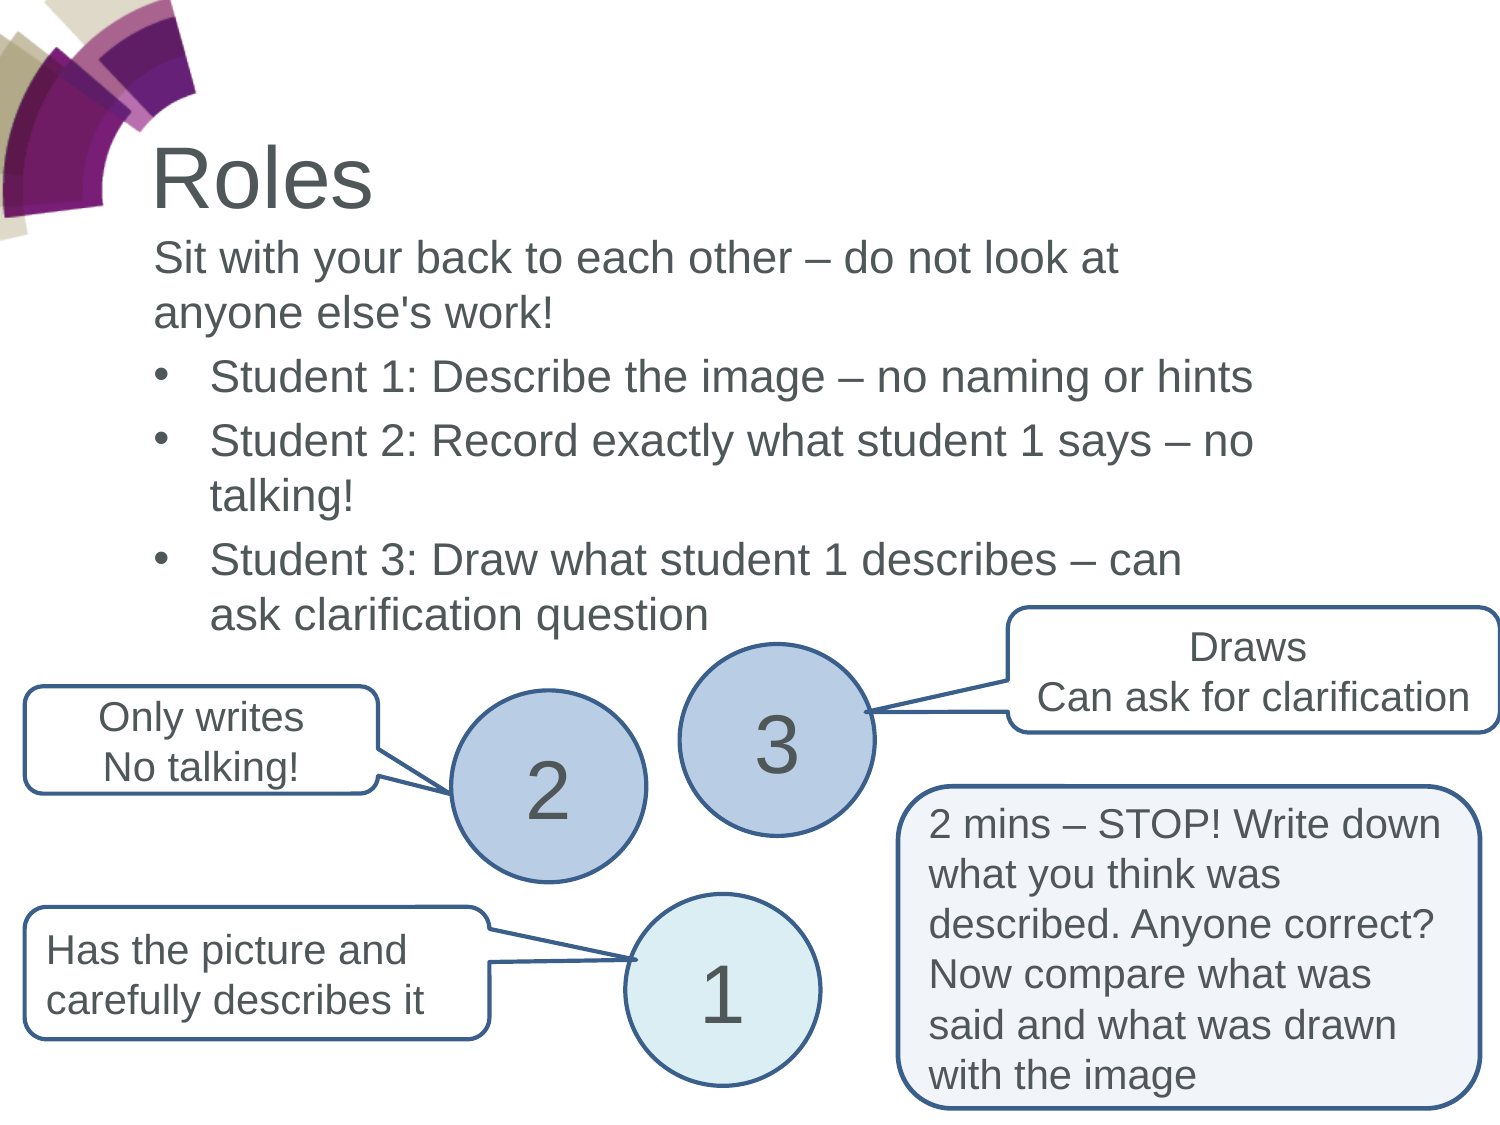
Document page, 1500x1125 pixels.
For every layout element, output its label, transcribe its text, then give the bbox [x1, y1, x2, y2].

picture [0, 0, 1500, 1125]
text_box Only writes No talking! [22, 684, 453, 797]
text_box 2 mins – STOP! Write down what you think was described. Anyone correct? Now compare what was said and what was drawn with the image [895, 784, 1483, 1111]
text_box 3 [677, 641, 877, 839]
list Roles [135, 113, 1282, 243]
text_box Has the picture and carefully describes it [22, 904, 639, 1042]
text_box Draws Can ask for clarification [863, 605, 1500, 735]
list Sit with your back to each other – do not look at anyone else's work! Student 1: Describe the image – no naming or hints Student 2: Record exactly what student 1 says – no talking! Student 3: Draw what student 1 describes – can ask clarification question [138, 243, 1282, 575]
text_box 2 [449, 688, 649, 885]
text_box 1 [623, 891, 823, 1088]
